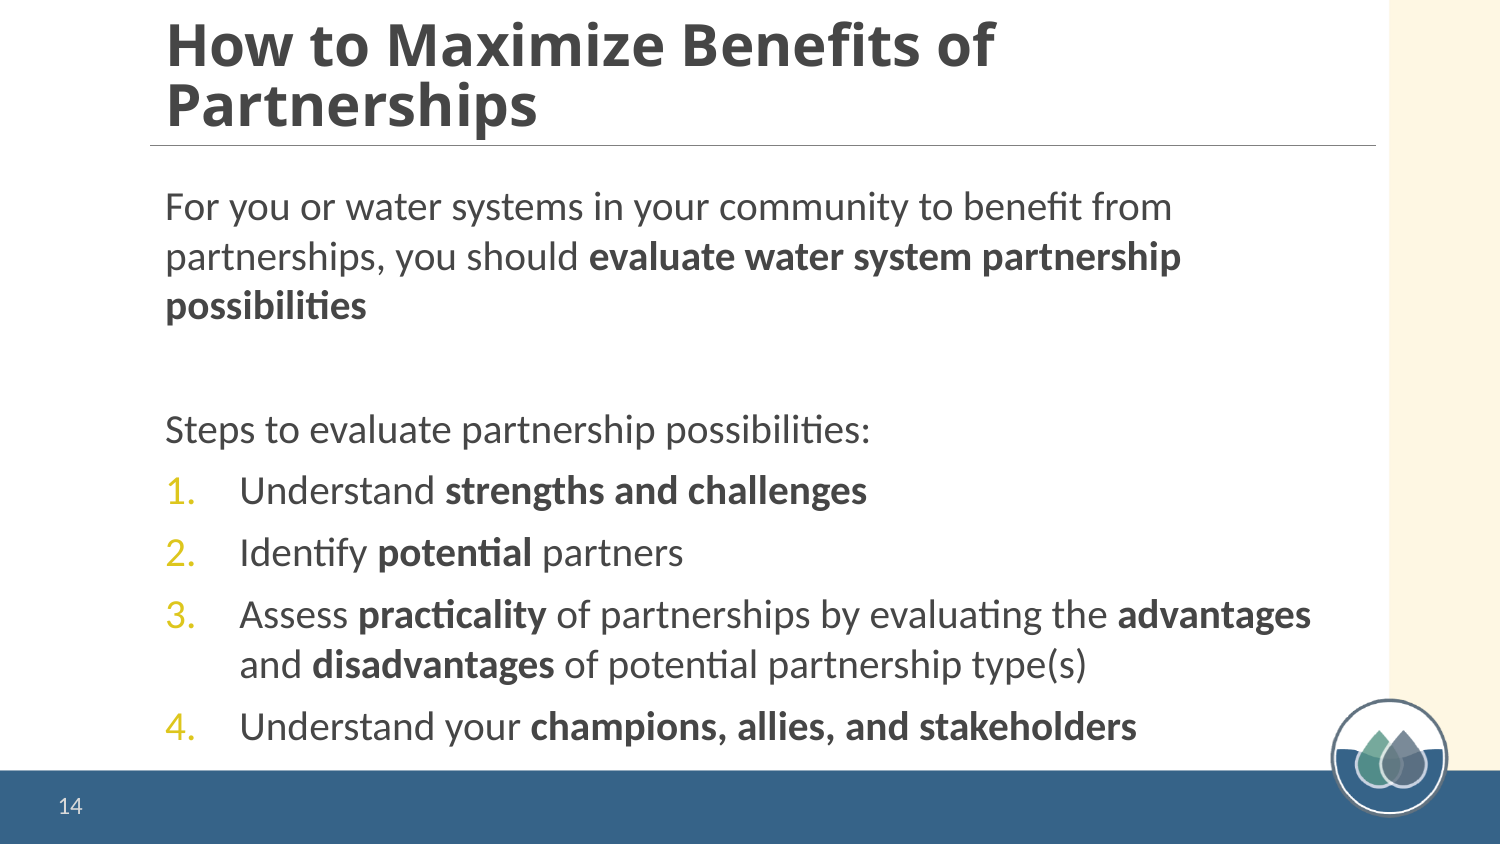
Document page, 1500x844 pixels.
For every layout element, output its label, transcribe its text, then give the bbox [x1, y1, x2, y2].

title How to Maximize Benefits of Partnerships [150, 21, 1373, 146]
picture [0, 0, 1500, 844]
list For you or water systems in your community to benefit from partnerships, you should evaluate water system partnership possibilities Steps to evaluate partnership possibilities: Understand strengths and challenges Identify potential partners Assess practicality of partnerships by evaluating the advantages and disadvantages of potential partnership type(s) Understand your champions, allies, and stakeholders [150, 171, 1373, 760]
slide_number 14 [16, 782, 124, 828]
